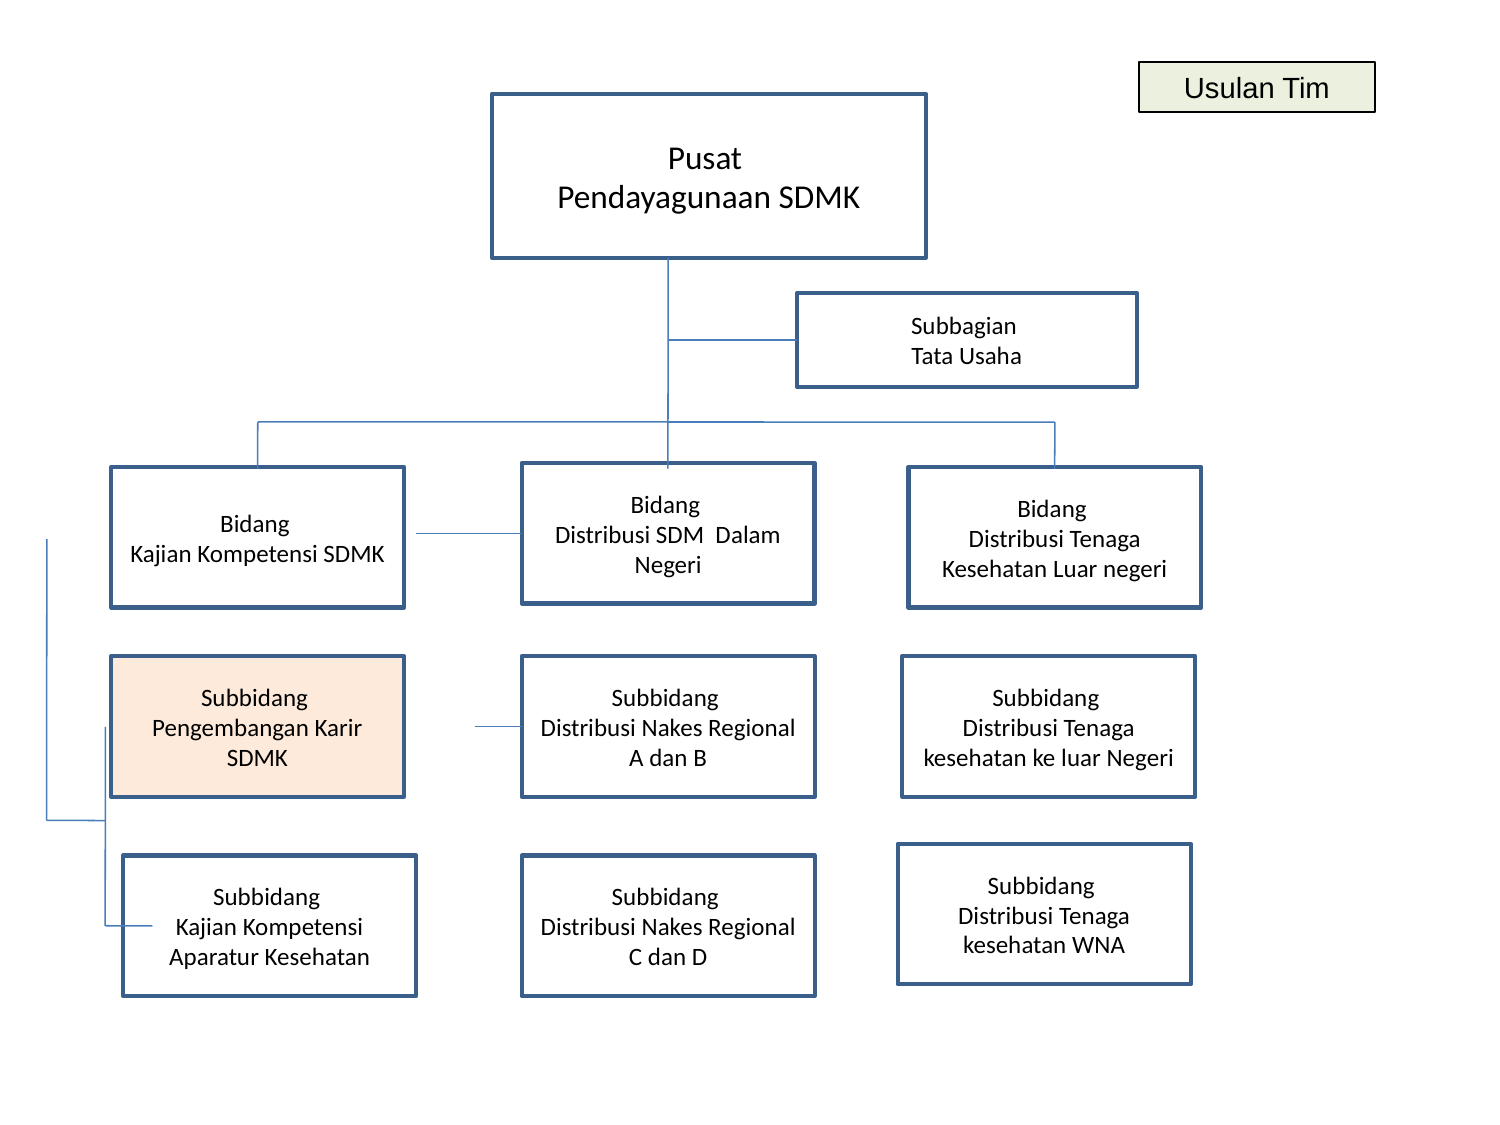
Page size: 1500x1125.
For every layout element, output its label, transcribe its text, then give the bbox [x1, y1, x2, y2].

text_box Subbidang Distribusi Tenaga kesehatan ke luar Negeri [900, 654, 1197, 799]
text_box Subbidang Kajian Kompetensi Aparatur Kesehatan [121, 853, 418, 998]
text_box Pusat Pendayagunaan SDMK [490, 92, 928, 260]
text_box Subbidang Distribusi Nakes Regional A dan B [520, 654, 817, 799]
text_box Bidang Distribusi SDM Dalam Negeri [520, 461, 817, 606]
text_box Subbidang Distribusi Nakes Regional C dan D [520, 853, 817, 998]
text_box Usulan Tim [1138, 62, 1376, 112]
text_box Subbagian Tata Usaha [795, 291, 1139, 389]
text_box Bidang Kajian Kompetensi SDMK [109, 465, 406, 610]
text_box Subbidang Pengembangan Karir SDMK [109, 654, 406, 799]
text_box Bidang Distribusi Tenaga Kesehatan Luar negeri [906, 465, 1203, 610]
text_box Subbidang Distribusi Tenaga kesehatan WNA [896, 842, 1193, 986]
